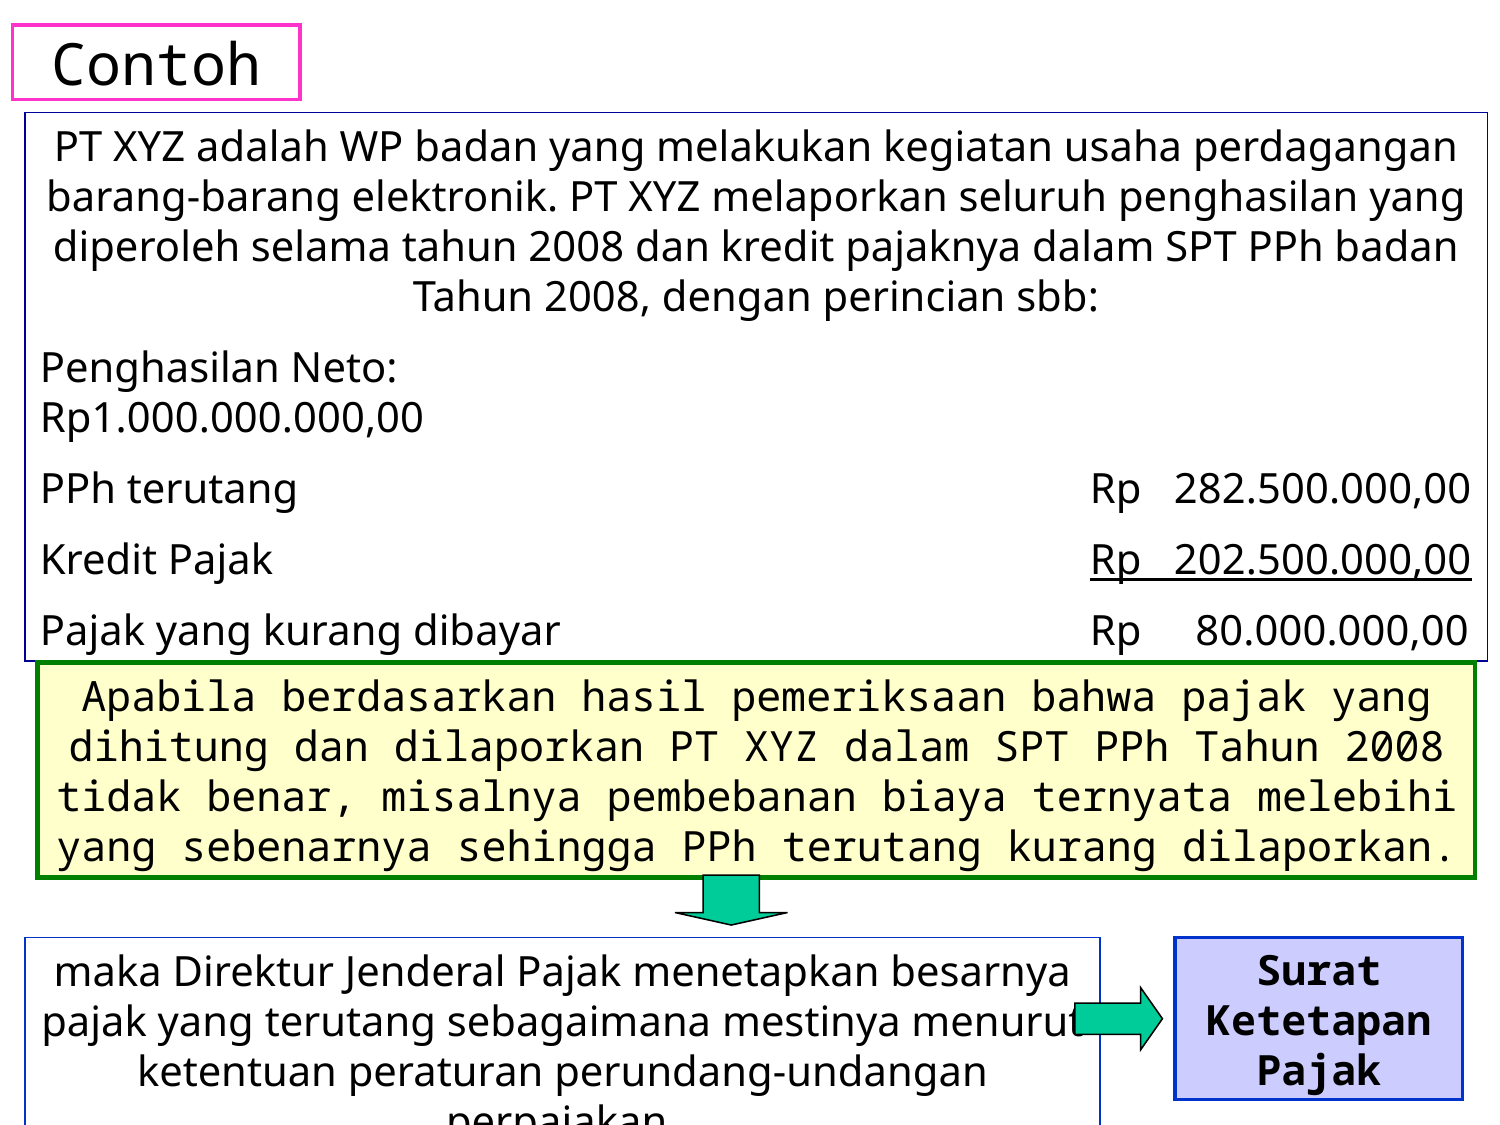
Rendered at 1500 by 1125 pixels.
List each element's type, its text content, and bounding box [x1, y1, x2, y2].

text_box [1074, 987, 1163, 1050]
title Contoh [12, 24, 301, 101]
text_box PT XYZ adalah WP badan yang melakukan kegiatan usaha perdagangan barang-barang elektronik. PT XYZ melaporkan seluruh penghasilan yang diperoleh selama tahun 2008 dan kredit pajaknya dalam SPT PPh badan Tahun 2008, dengan perincian sbb: Penghasilan Neto: Rp1.000.000.000,00 PPh terutang Rp 282.500.000,00 Kredit Pajak Rp 202.500.000,00 Pajak yang kurang dibayar Rp 80.000.000,00 [24, 112, 1488, 662]
text_box [675, 875, 788, 926]
text_box Surat Ketetapan Pajak [1174, 937, 1463, 1100]
text_box maka Direktur Jenderal Pajak menetapkan besarnya pajak yang terutang sebagaimana mestinya menurut ketentuan peraturan perundang-undangan perpajakan. [24, 937, 1100, 1125]
text_box Apabila berdasarkan hasil pemeriksaan bahwa pajak yang dihitung dan dilaporkan PT XYZ dalam SPT PPh Tahun 2008 tidak benar, misalnya pembebanan biaya ternyata melebihi yang sebenarnya sehingga PPh terutang kurang dilaporkan. [37, 662, 1475, 878]
